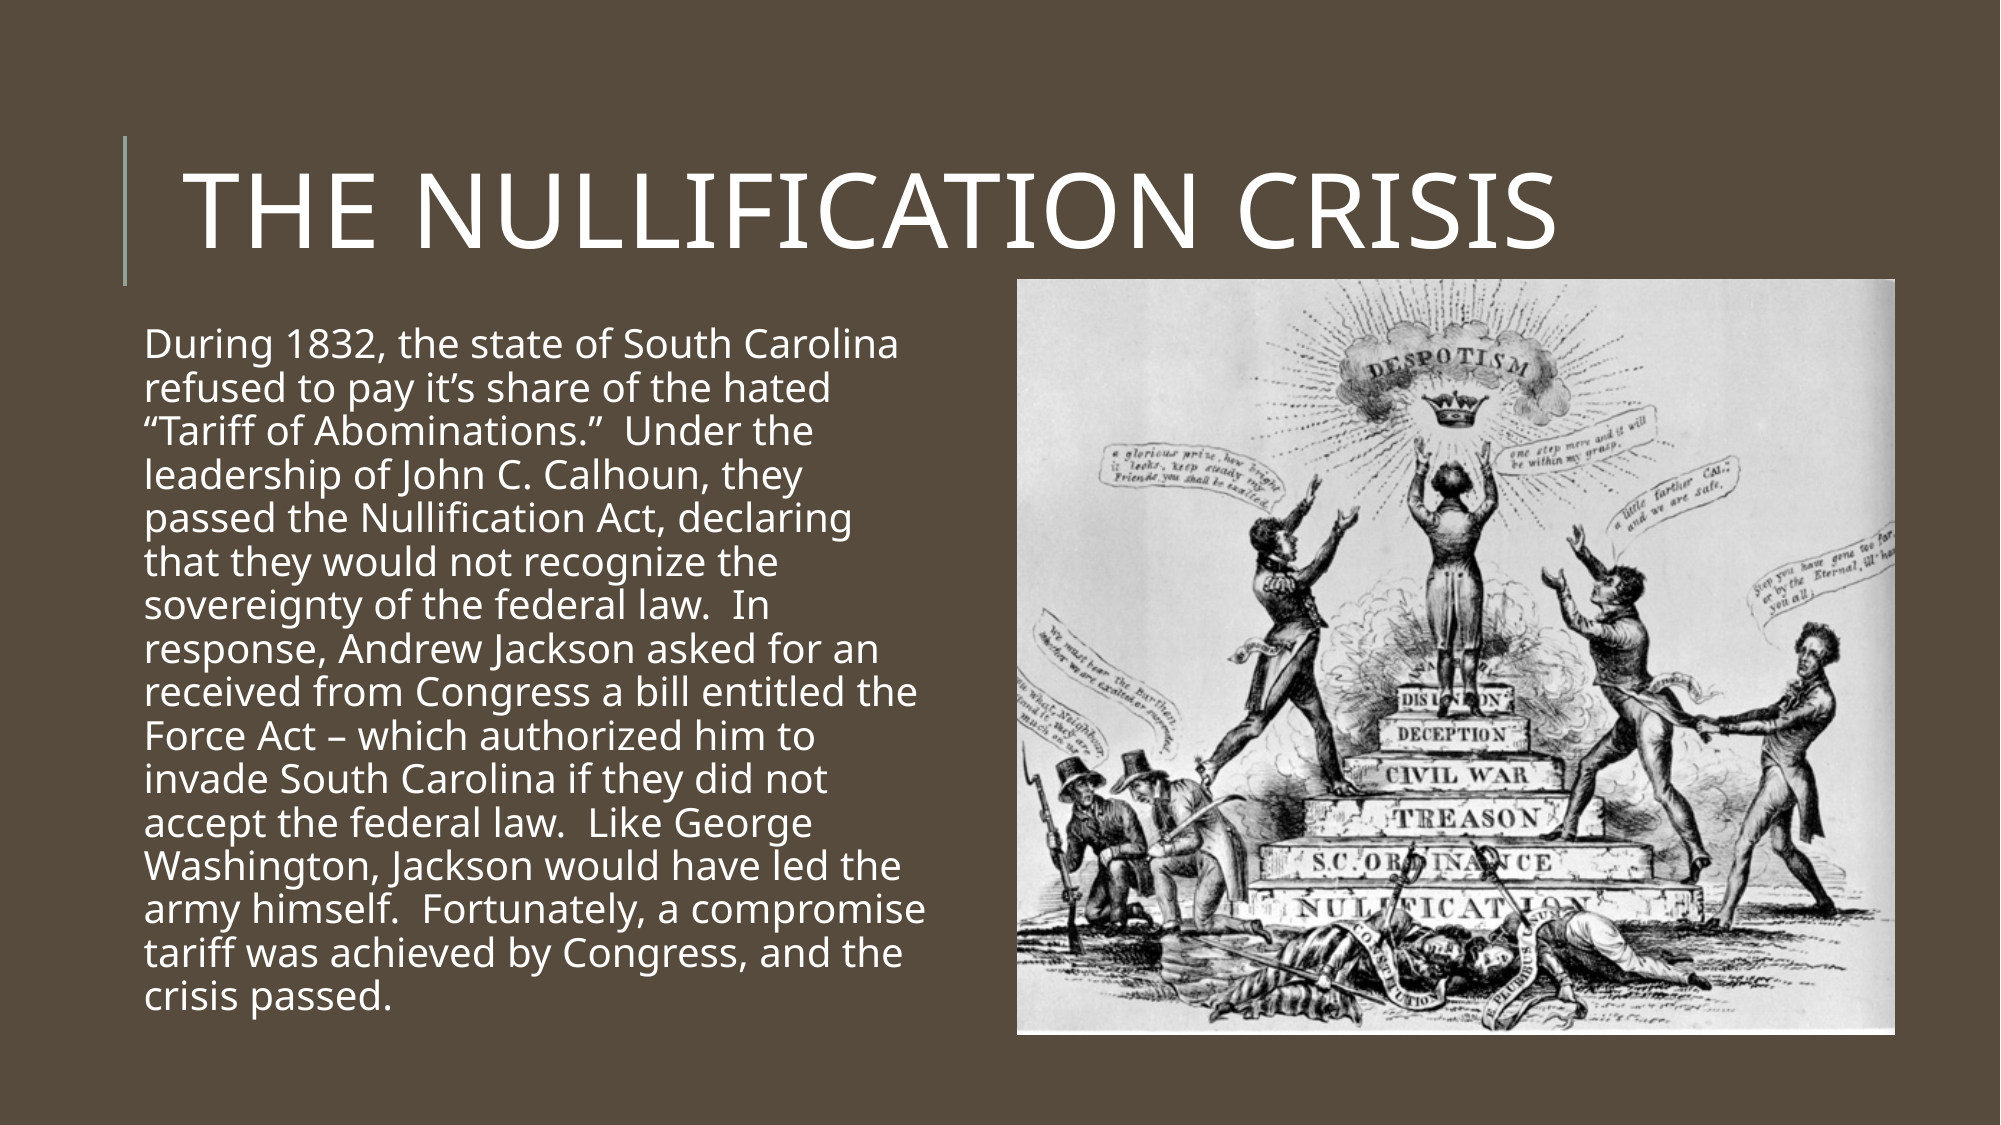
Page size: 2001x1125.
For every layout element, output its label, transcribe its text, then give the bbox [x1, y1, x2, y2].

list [1017, 278, 1895, 1036]
list During 1832, the state of South Carolina refused to pay it’s share of the hated “Tariff of Abominations.” Under the leadership of John C. Calhoun, they passed the Nullification Act, declaring that they would not recognize the sovereignty of the federal law. In response, Andrew Jackson asked for an received from Congress a bill entitled the Force Act – which authorized him to invade South Carolina if they did not accept the federal law. Like George Washington, Jackson would have led the army himself. Fortunately, a compromise tariff was achieved by Congress, and the crisis passed. [122, 316, 948, 1035]
title The nullification Crisis [168, 96, 1763, 342]
